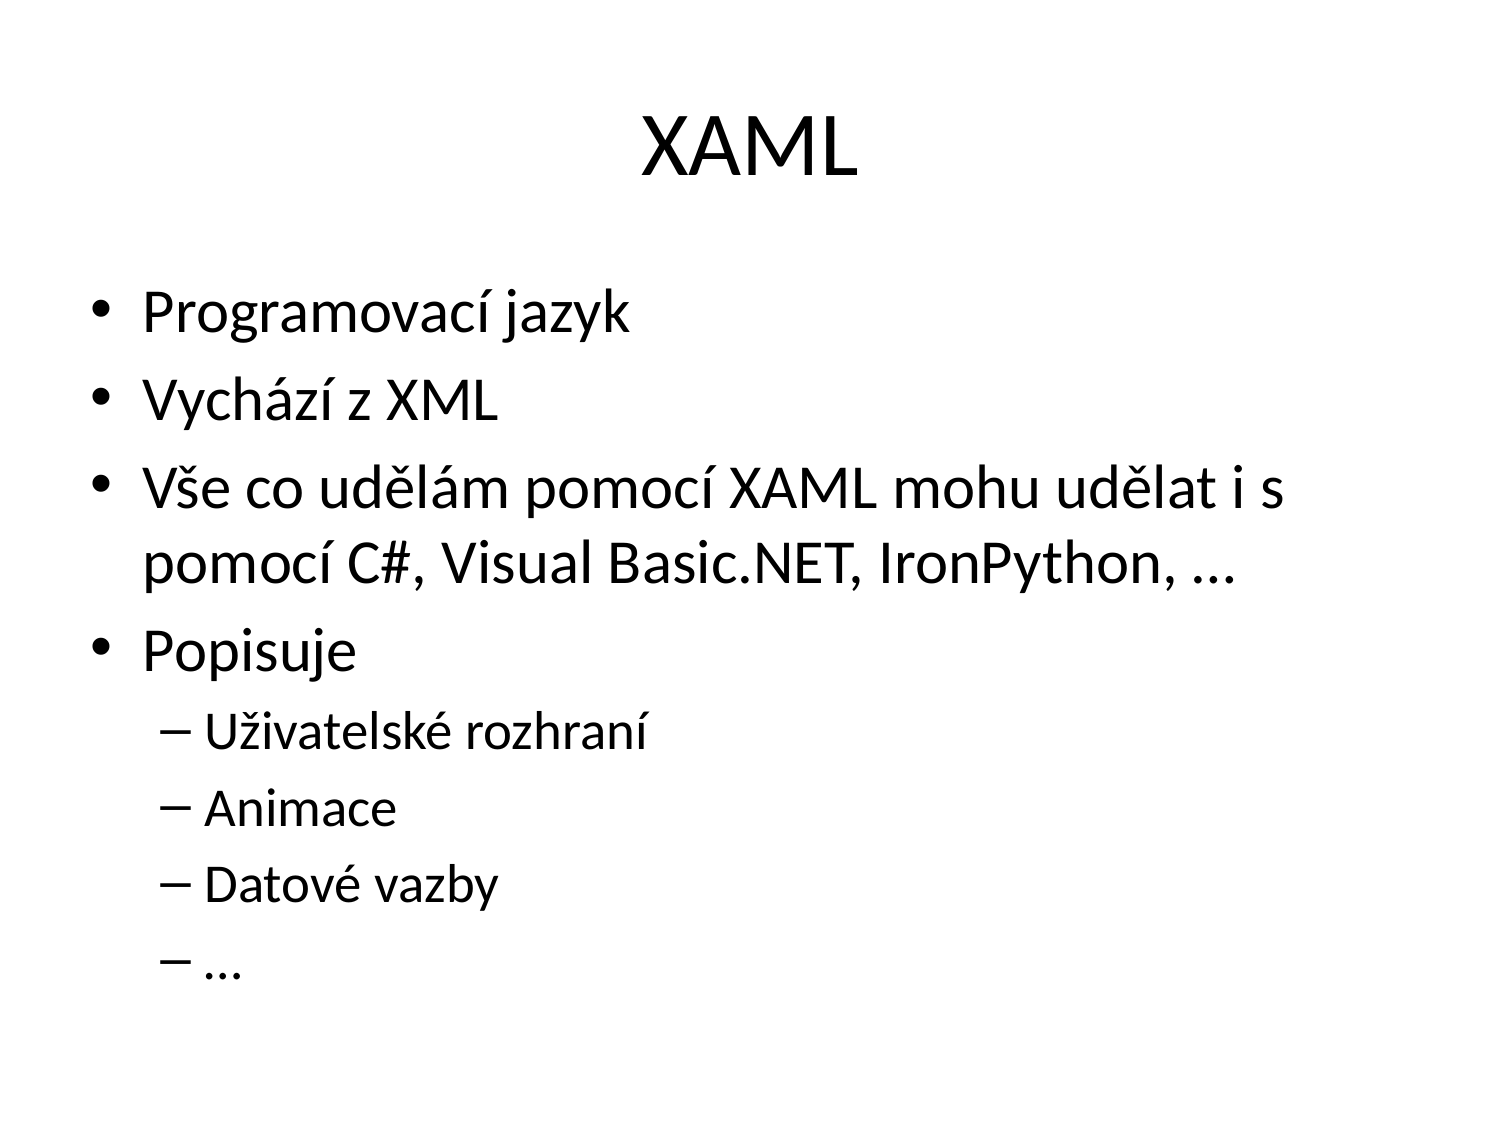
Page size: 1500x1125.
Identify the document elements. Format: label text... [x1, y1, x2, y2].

list Programovací jazyk Vychází z XML Vše co udělám pomocí XAML mohu udělat i s pomocí C#, Visual Basic.NET, IronPython, … Popisuje Uživatelské rozhraní Animace Datové vazby … [75, 262, 1425, 1005]
title XAML [75, 45, 1425, 233]
